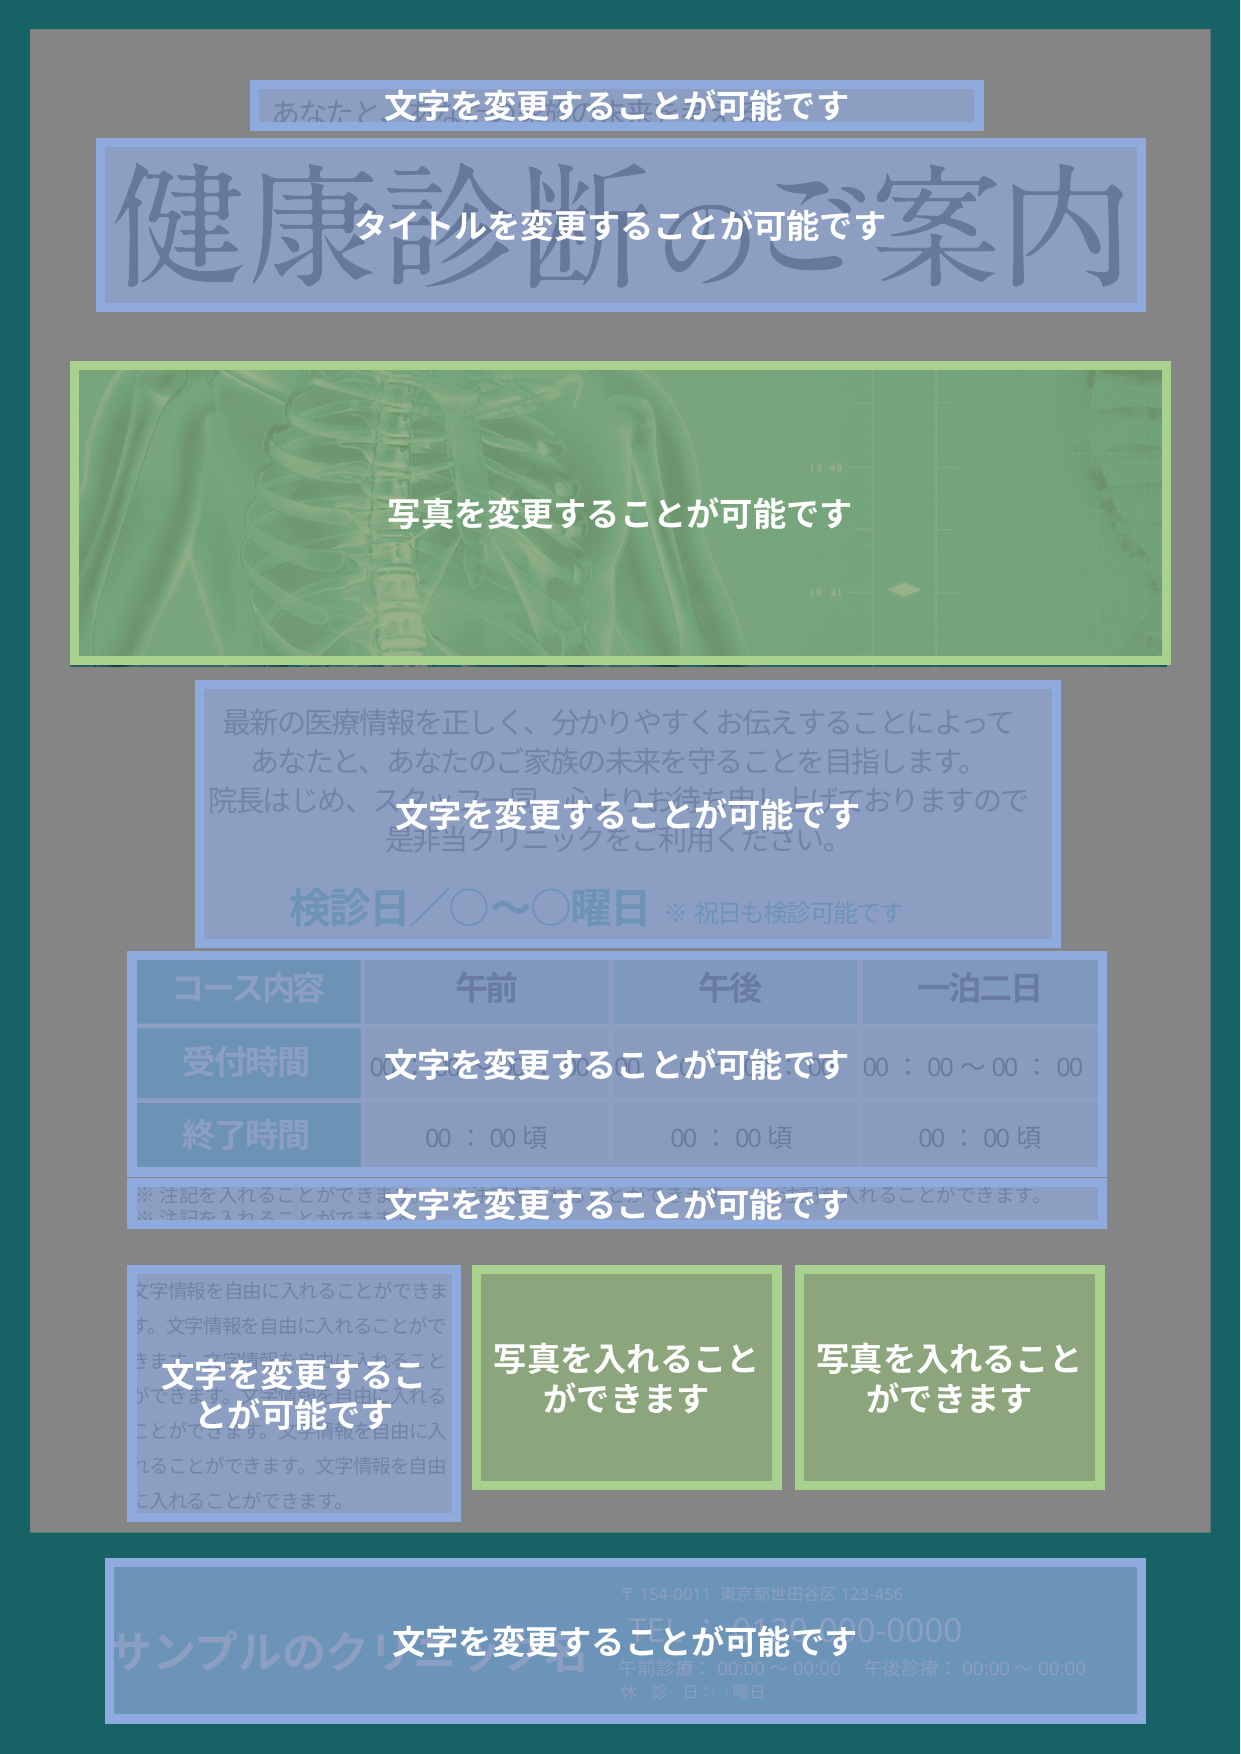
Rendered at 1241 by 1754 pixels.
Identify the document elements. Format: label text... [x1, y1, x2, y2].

text_box 文字を変更することが可能です [131, 1181, 1103, 1226]
text_box 文字を変更することが可能です [131, 1269, 458, 1519]
text_box [0, 0, 1241, 1754]
text_box 写真を入れることができます [798, 1269, 1101, 1487]
text_box 文字を変更することが可能です [199, 683, 1057, 945]
text_box 文字を変更することが可能です [108, 1562, 1142, 1720]
text_box 文字を変更することが可能です [253, 83, 980, 127]
picture [70, 361, 1167, 667]
text_box 写真を入れることができます [475, 1269, 778, 1487]
picture [114, 163, 1124, 288]
text_box タイトルを変更することが可能です [99, 141, 1142, 309]
picture [131, 953, 1104, 1173]
